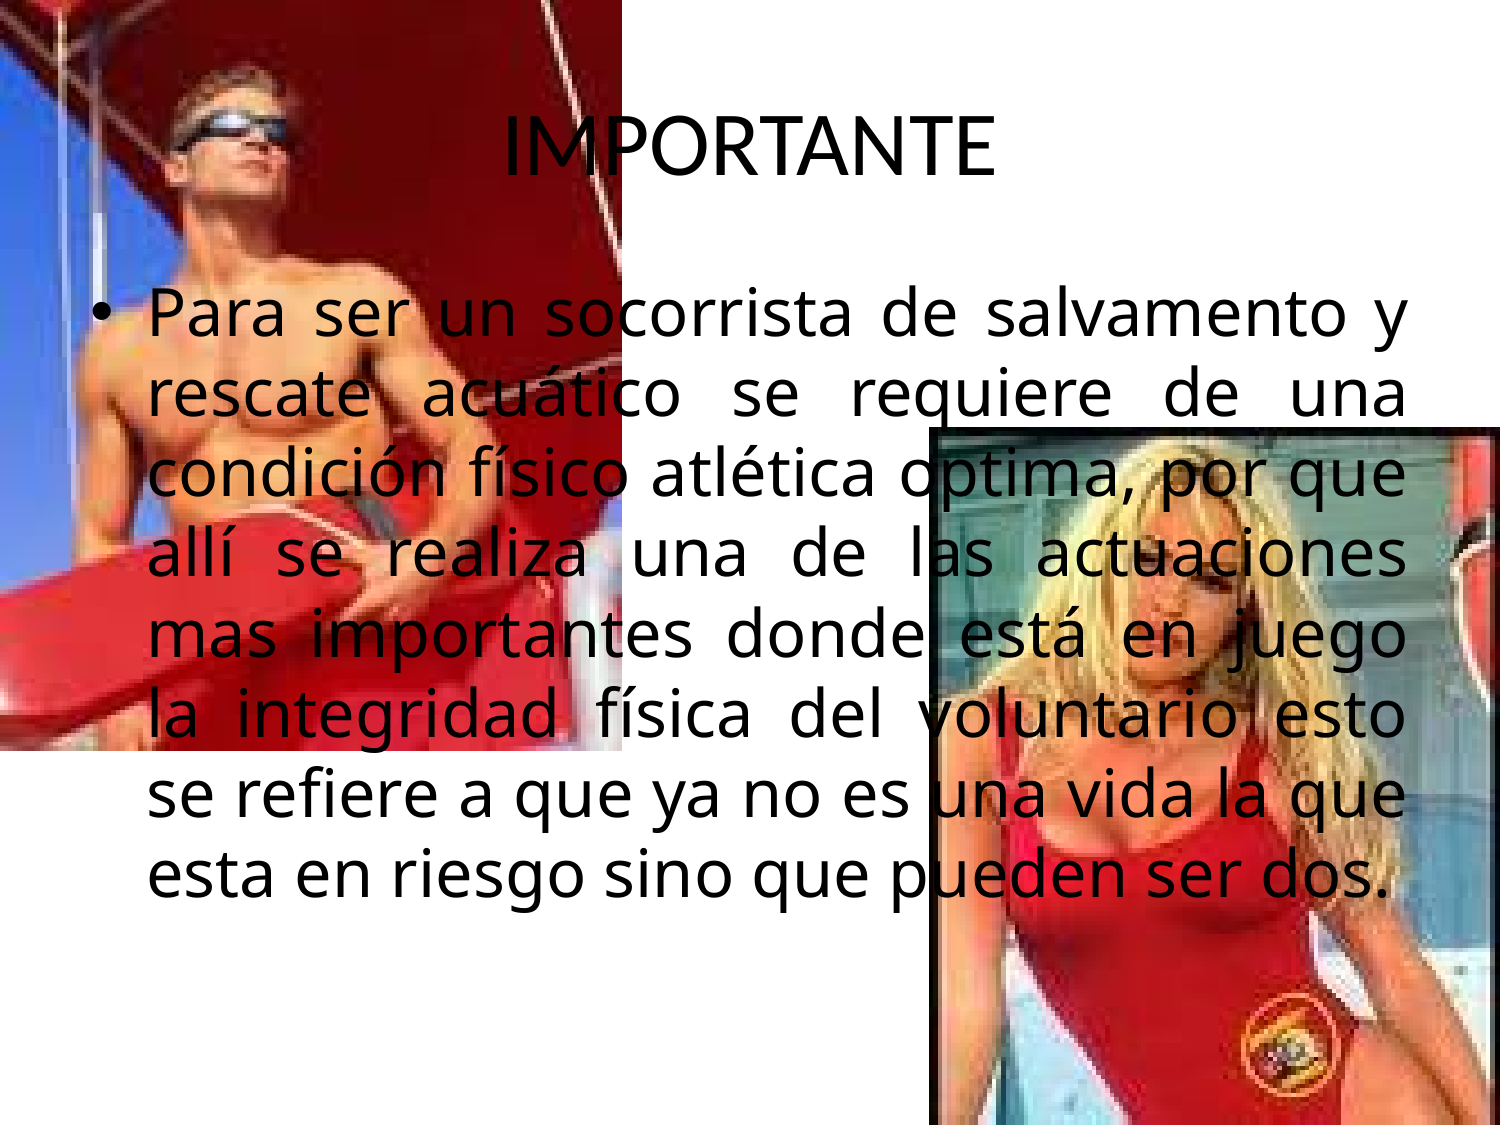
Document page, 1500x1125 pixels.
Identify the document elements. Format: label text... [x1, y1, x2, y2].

picture [0, 0, 622, 751]
picture [928, 426, 1500, 1125]
list Para ser un socorrista de salvamento y rescate acuático se requiere de una condición físico atlética optima, por que allí se realiza una de las actuaciones mas importantes donde está en juego la integridad física del voluntario esto se refiere a que ya no es una vida la que esta en riesgo sino que pueden ser dos. [75, 262, 1425, 1005]
title IMPORTANTE [626, 45, 1425, 233]
